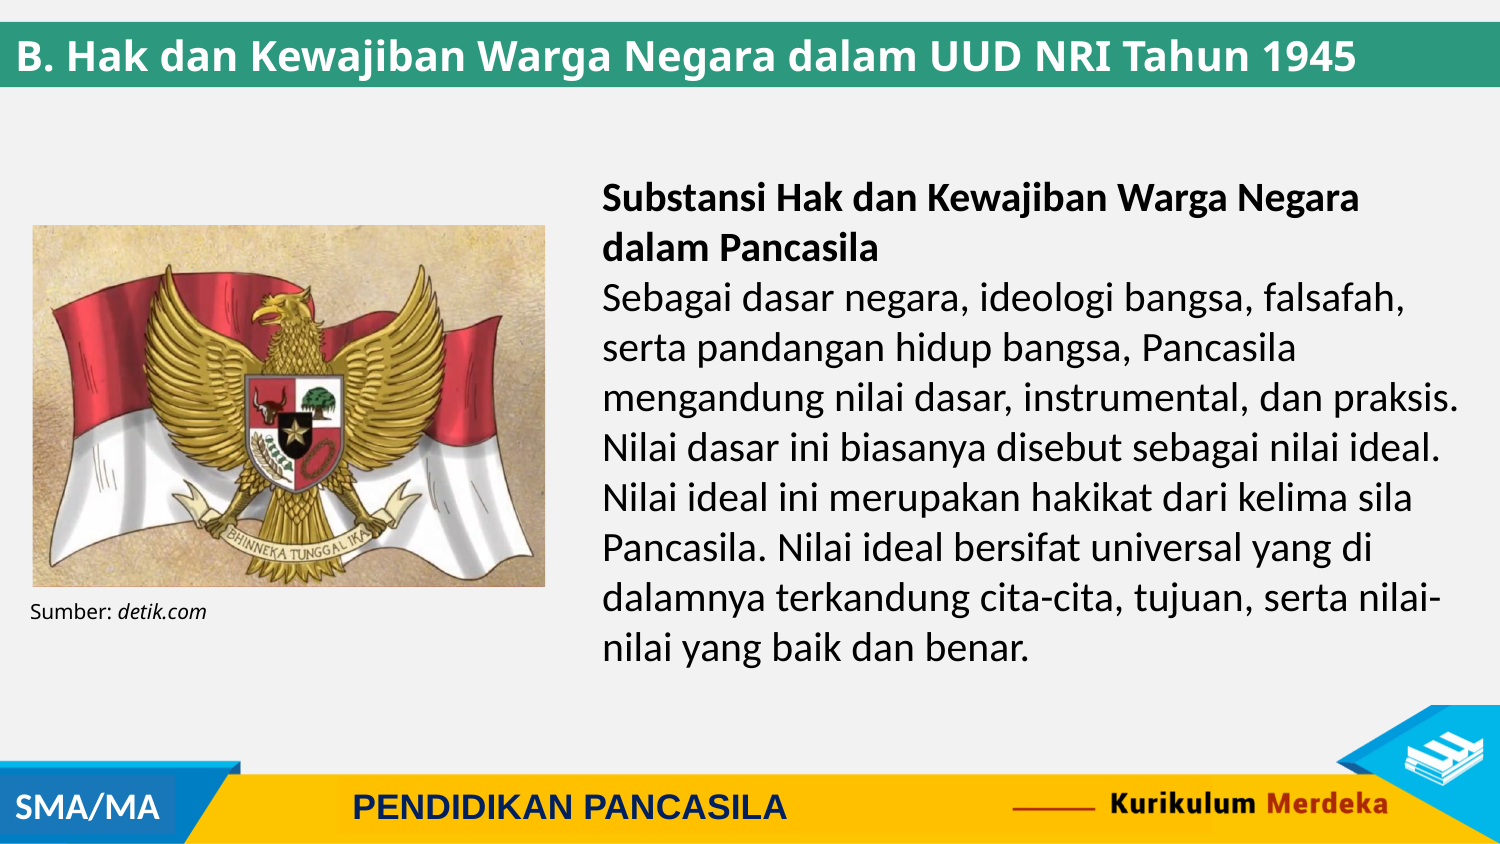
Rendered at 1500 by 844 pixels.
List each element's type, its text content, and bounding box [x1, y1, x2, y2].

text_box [0, 705, 1500, 844]
text_box Substansi Hak dan Kewajiban Warga Negara dalam Pancasila Sebagai dasar negara, ideologi bangsa, falsafah, serta pandangan hidup bangsa, Pancasila mengandung nilai dasar, instrumental, dan praksis. Nilai dasar ini biasanya disebut sebagai nilai ideal. Nilai ideal ini merupakan hakikat dari kelima sila Pancasila. Nilai ideal bersifat universal yang di dalamnya terkandung cita-cita, tujuan, serta nilai-nilai yang baik dan benar. [587, 162, 1488, 678]
text_box B. Hak dan Kewajiban Warga Negara dalam UUD NRI Tahun 1945 [0, 20, 1500, 89]
text_box Sumber: detik.com [15, 591, 376, 631]
picture [32, 225, 546, 588]
